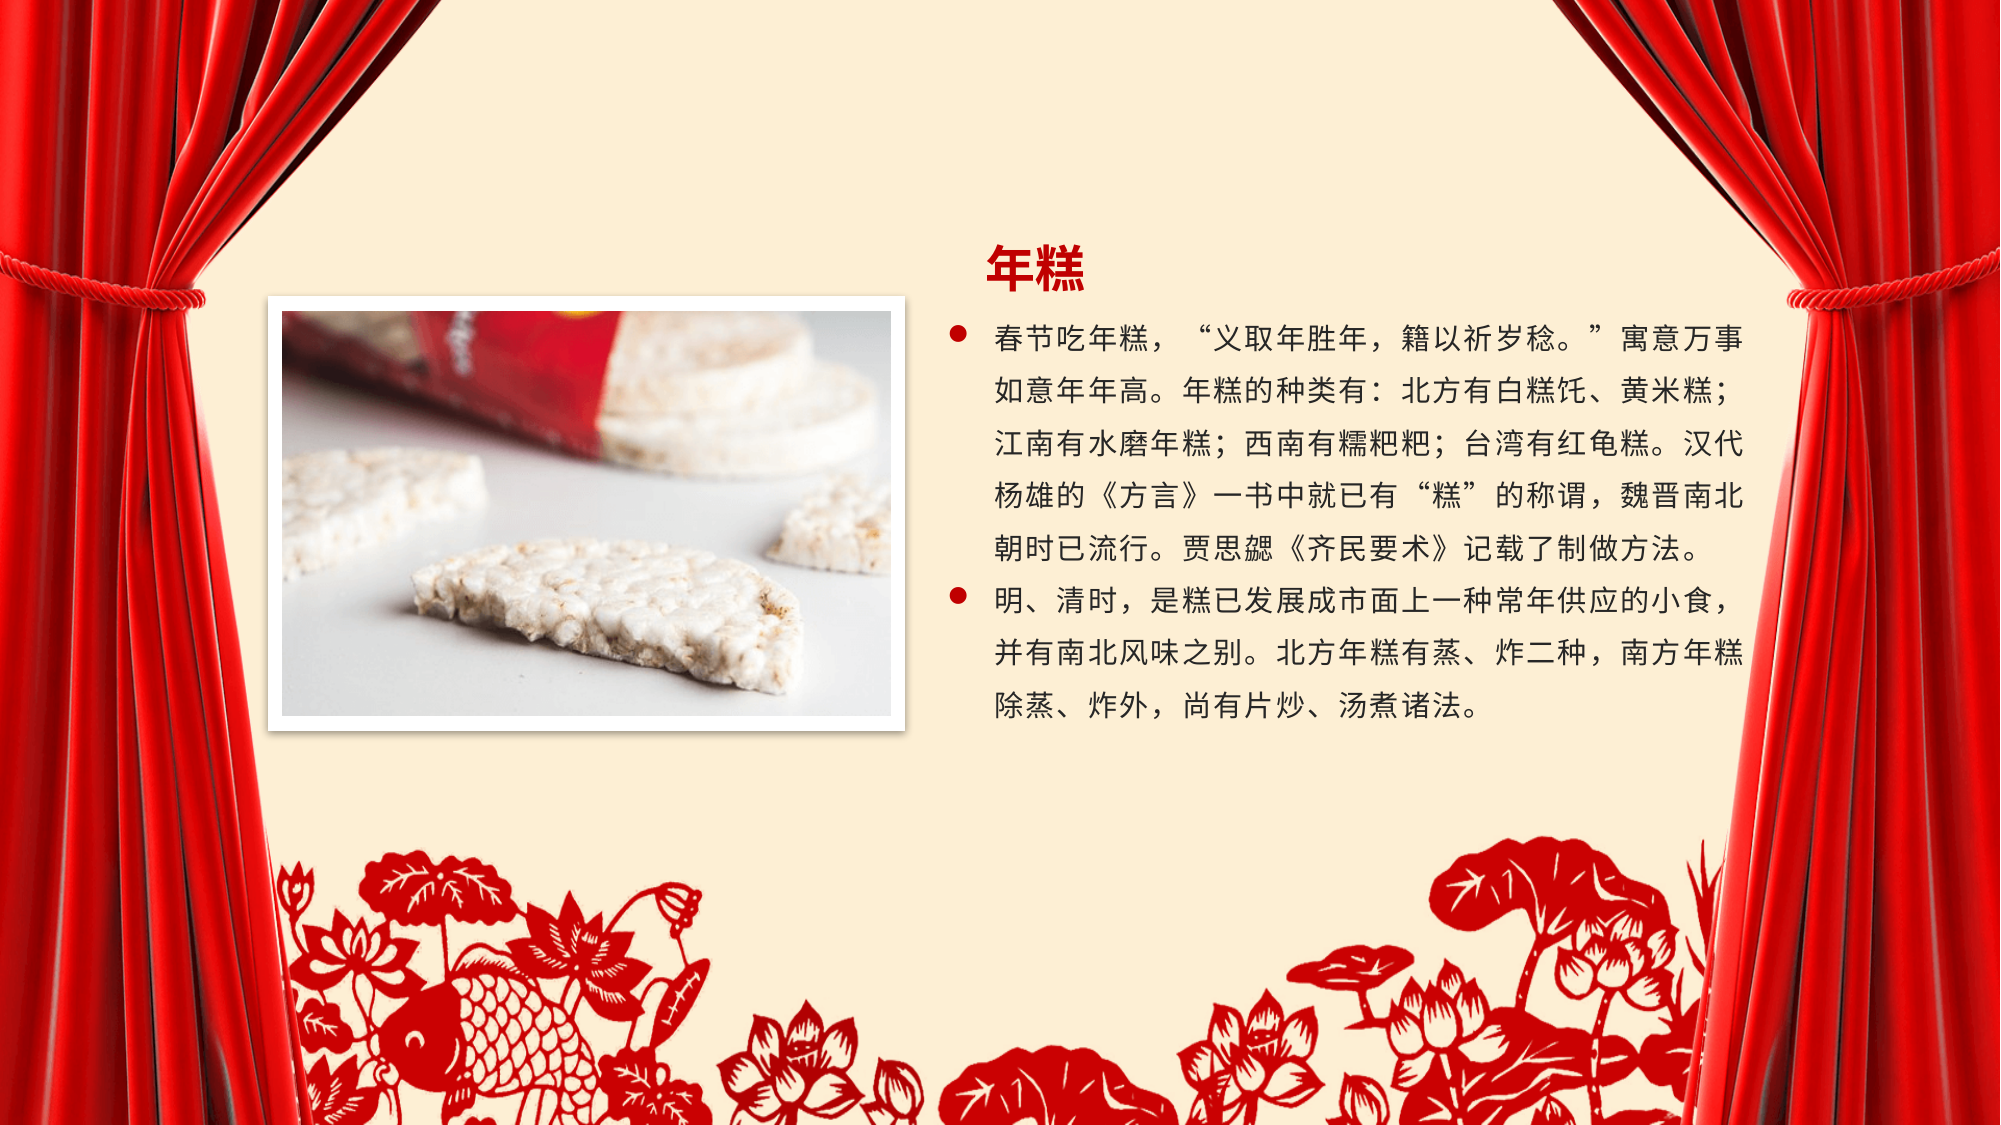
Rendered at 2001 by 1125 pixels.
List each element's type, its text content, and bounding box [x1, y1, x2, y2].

text_box 春节吃年糕，“义取年胜年，籍以祈岁稔。”寓意万事如意年年高。年糕的种类有：北方有白糕饦、黄米糕；江南有水磨年糕；西南有糯粑粑；台湾有红龟糕。汉代杨雄的《方言》一书中就已有“糕”的称谓，魏晋南北朝时已流行。贾思勰《齐民要术》记载了制做方法。 明、清时，是糕已发展成市面上一种常年供应的小食，并有南北风味之别。北方年糕有蒸、炸二种，南方年糕除蒸、炸外，尚有片炒、汤煮诸法。 [932, 295, 1775, 730]
picture [0, 0, 2000, 1125]
text_box 年糕 [971, 212, 1101, 306]
